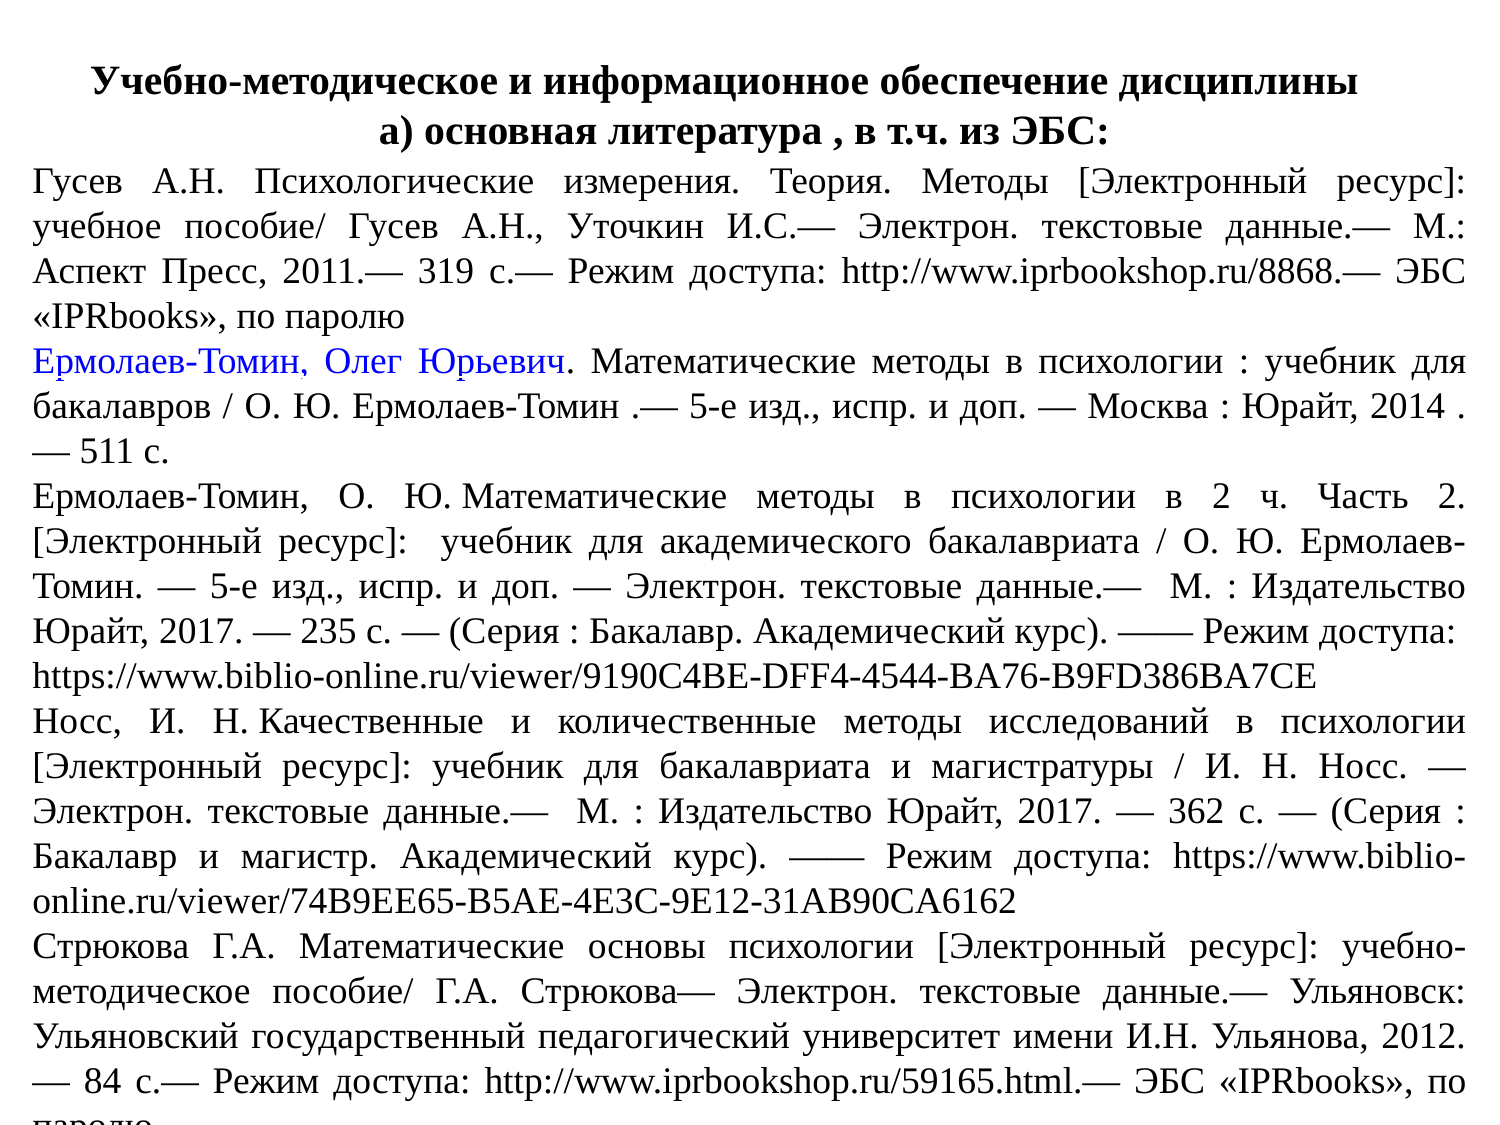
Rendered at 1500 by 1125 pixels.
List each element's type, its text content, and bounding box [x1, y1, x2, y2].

text_box Учебно-методическое и информационное обеспечение дисциплины а) основная литература , в т.ч. из ЭБС: [75, 45, 1425, 148]
text_box Гусев А.Н. Психологические измерения. Теория. Методы [Электронный ресурс]: учебное пособие/ Гусев А.Н., Уточкин И.С.— Электрон. текстовые данные.— М.: Аспект Пресс, 2011.— 319 c.— Режим доступа: http://www.iprbookshop.ru/8868.— ЭБС «IPRbooks», по паролю Ермолаев-Томин, Олег Юрьевич. Математические методы в психологии : учебник для бакалавров / О. Ю. Ермолаев-Томин .— 5-е изд., испр. и доп. — Москва : Юрайт, 2014 .— 511 с. Ермолаев-Томин, О. Ю. Математические методы в психологии в 2 ч. Часть 2. [Электронный ресурс]: учебник для академического бакалавриата / О. Ю. Ермолаев-Томин. — 5-е изд., испр. и доп. — Электрон. текстовые данные.— М. : Издательство Юрайт, 2017. — 235 с. — (Серия : Бакалавр. Академический курс). —— Режим доступа: https://www.biblio-online.ru/viewer/9190C4BE-DFF4-4544-BA76-B9FD386BA7CE Носс, И. Н. Качественные и количественные методы исследований в психологии [Электронный ресурс]: учебник для бакалавриата и магистратуры / И. Н. Носс. — Электрон. текстовые данные.— М. : Издательство Юрайт, 2017. — 362 с. — (Серия : Бакалавр и магистр. Академический курс). —— Режим доступа: https://www.biblio-online.ru/viewer/74B9EE65-B5AE-4E3C-9E12-31AB90CA6162 Стрюкова Г.А. Математические основы психологии [Электронный ресурс]: учебно-методическое пособие/ Г.А. Стрюкова— Электрон. текстовые данные.— Ульяновск: Ульяновский государственный педагогический университет имени И.Н. Ульянова, 2012.— 84 c.— Режим доступа: http://www.iprbookshop.ru/59165.html.— ЭБС «IPRbooks», по паролю. Стефанова Н.Л. Основы математической обработки информации [Электронный ресурс]: учебное пособие для организации самостоятельной деятельности студентов/ Стефанова Н.Л., Снегурова В.И., Харитонова О.В.— Электрон. текстовые данные.— СПб.: Российский государственный педагогический университет им. А.И. Герцена, 2011.— 133 c.— Режим доступа: http://www.iprbookshop.ru/20554.— ЭБС «IPRbooks», по паролю [17, 148, 1483, 1005]
